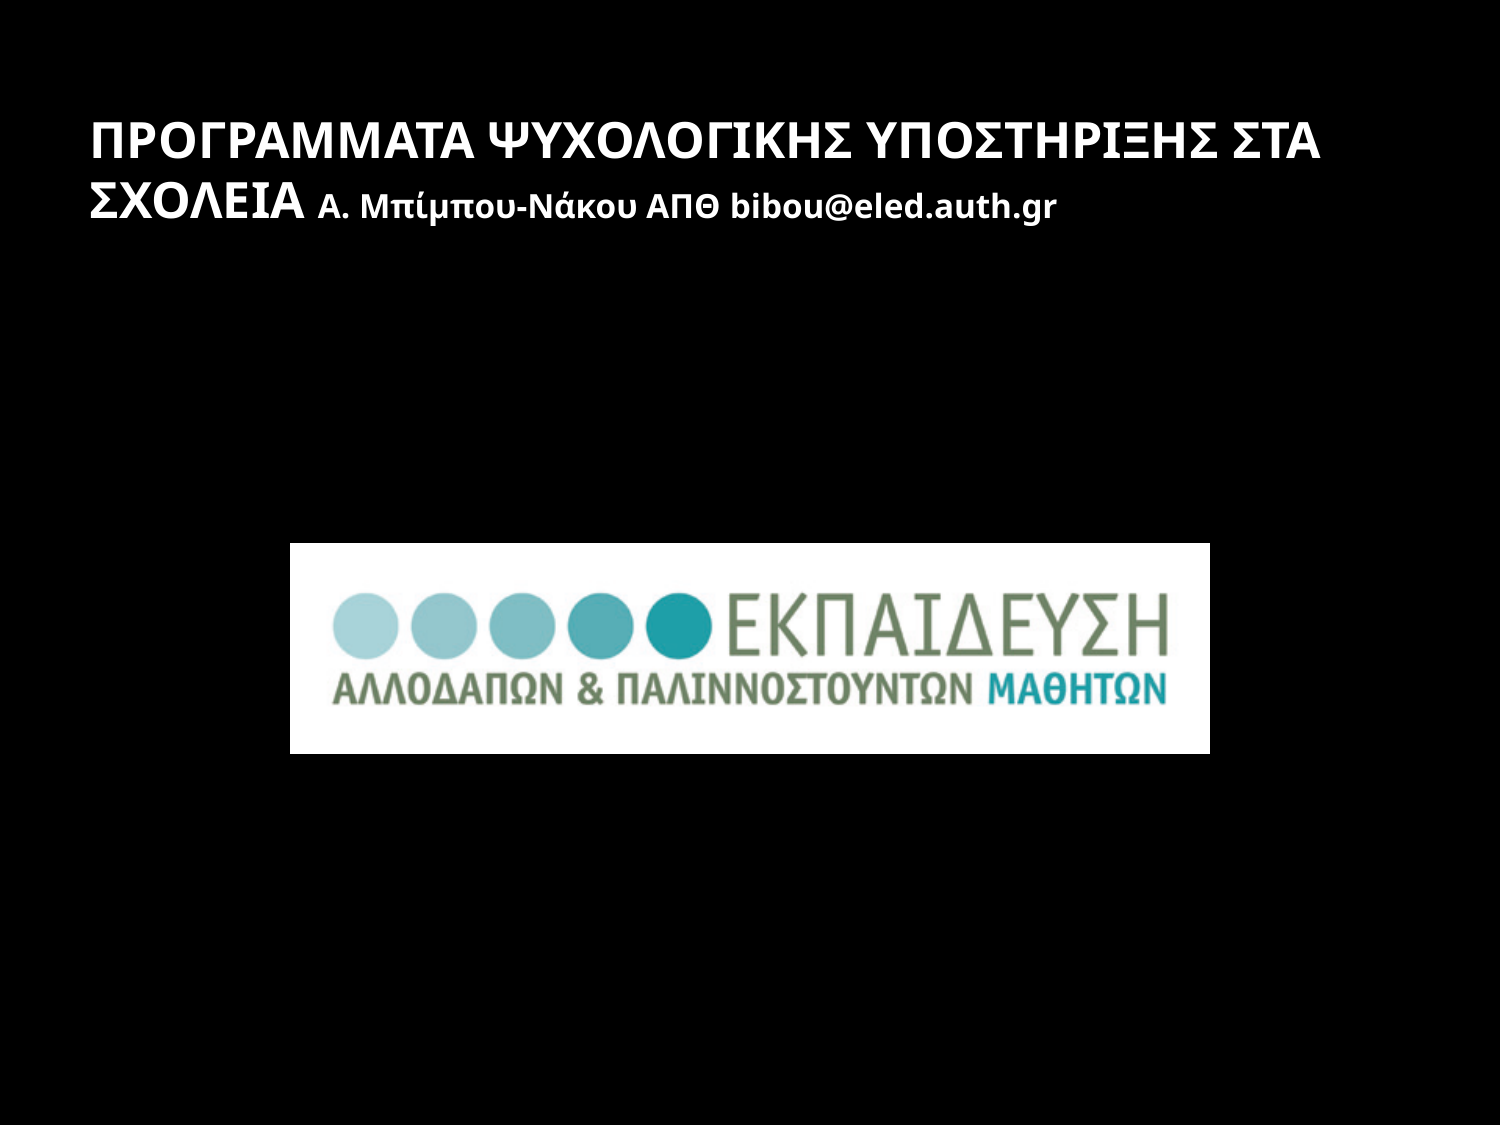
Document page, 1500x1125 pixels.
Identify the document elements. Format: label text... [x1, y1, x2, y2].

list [290, 543, 1210, 754]
title ΠΡΟΓΡΑΜΜΑΤΑ ΨΥΧΟΛΟΓΙΚΗΣ ΥΠΟΣΤΗΡΙΞΗΣ ΣΤΑ ΣΧΟΛΕΙΑ Α. Μπίμπου-Νάκου ΑΠΘ bibou@eled.auth.gr [75, 45, 1425, 233]
